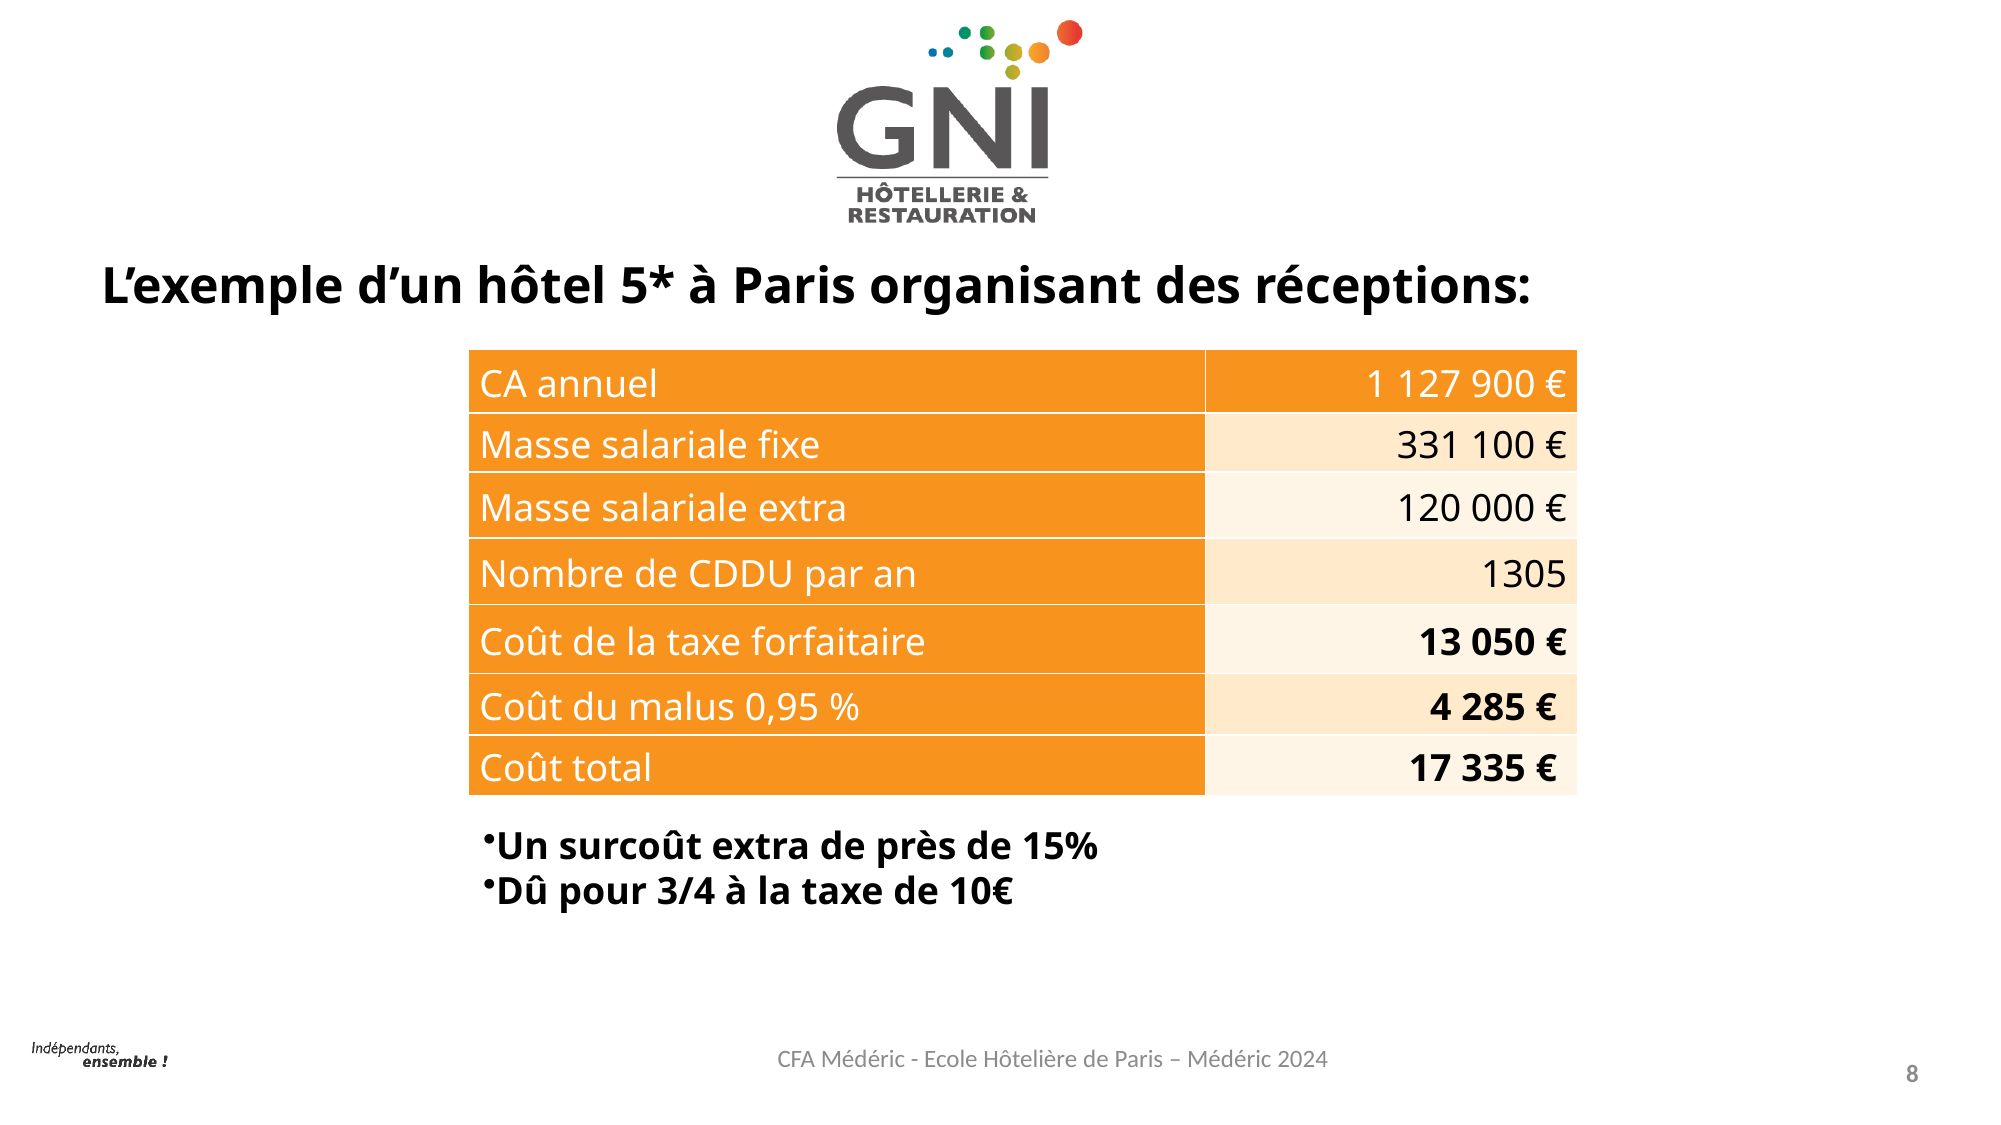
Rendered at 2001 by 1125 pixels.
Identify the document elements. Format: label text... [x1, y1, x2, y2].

picture [0, 987, 195, 1125]
table_cell 13 050 € [1206, 605, 1577, 673]
table_cell 331 100 € [1206, 414, 1577, 471]
slide_number 8 [1412, 1042, 1934, 1103]
text_box Un surcoût extra de près de 15% Dû pour 3/4 à la taxe de 10€ [468, 814, 1378, 964]
table_cell Coût du malus 0,95 % [469, 674, 1205, 734]
table_cell 17 335 € [1206, 736, 1577, 795]
footer CFA Médéric - Ecole Hôtelière de Paris – Médéric 2024 [662, 1042, 1412, 1103]
table_cell 1305 [1206, 539, 1577, 604]
text_box L’exemple d’un hôtel 5* à Paris organisant des réceptions: [86, 246, 2000, 322]
table_header CA annuel [469, 350, 1205, 412]
table_cell 4 285 € [1206, 674, 1577, 734]
table_header 1 127 900 € [1206, 350, 1577, 412]
table_cell Nombre de CDDU par an [469, 539, 1205, 604]
table_cell Masse salariale fixe [469, 414, 1205, 471]
table_cell Coût de la taxe forfaitaire [469, 605, 1205, 673]
table_cell 120 000 € [1206, 473, 1577, 537]
picture [808, 0, 1106, 246]
table_cell Masse salariale extra [469, 473, 1205, 537]
table_cell Coût total [469, 736, 1205, 795]
